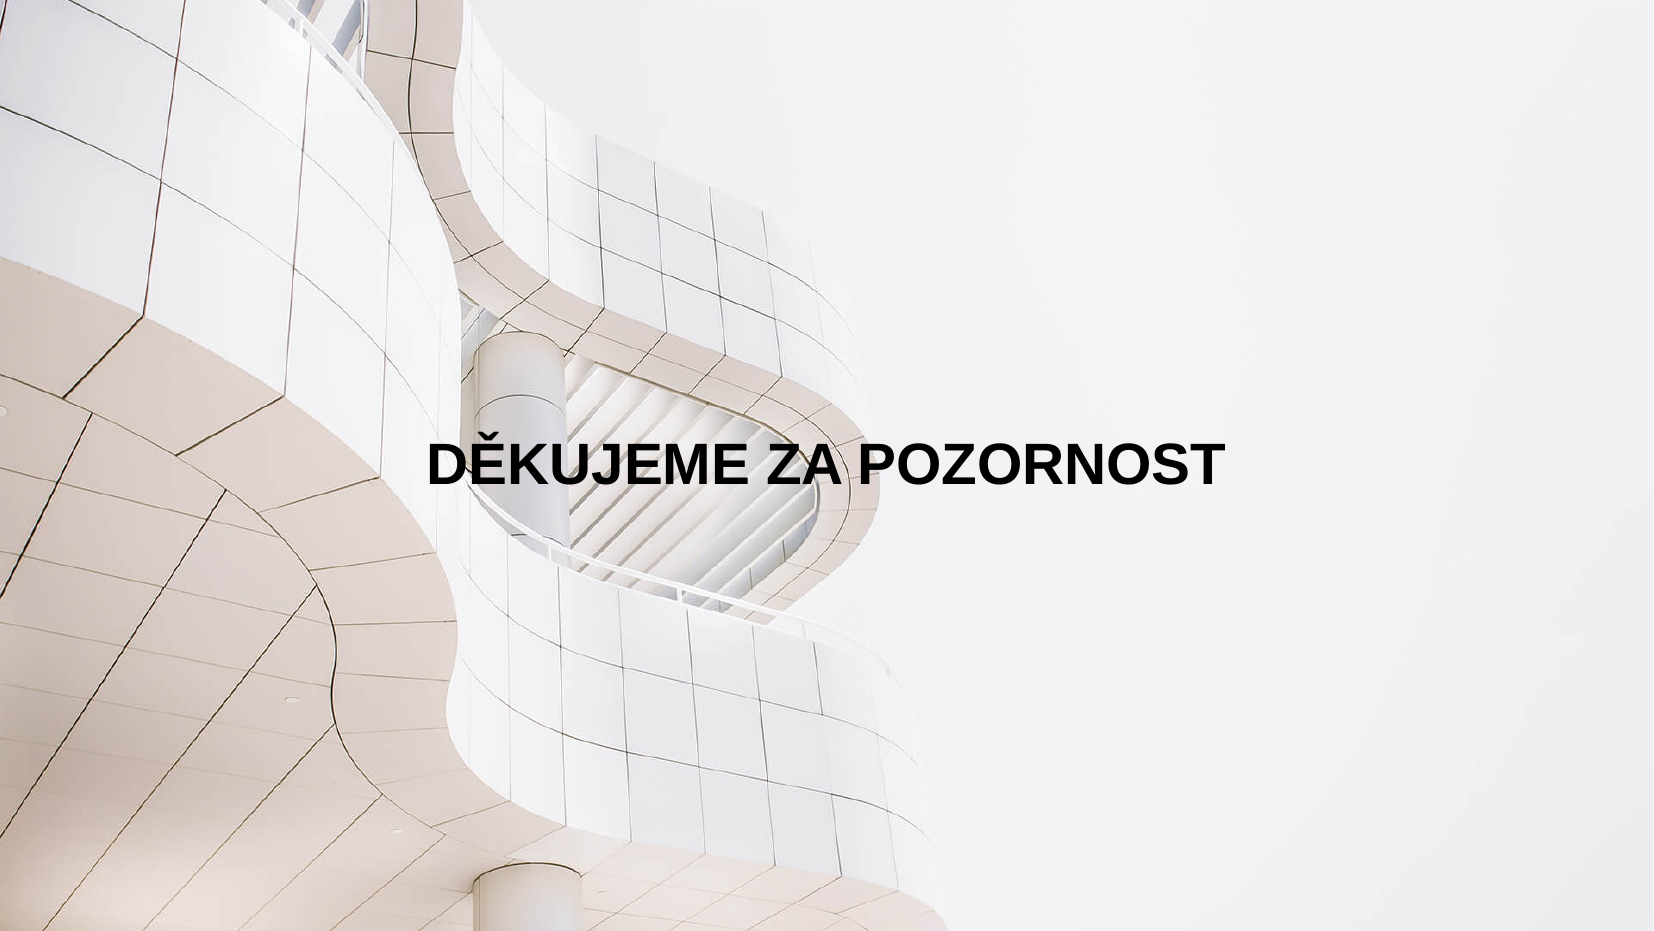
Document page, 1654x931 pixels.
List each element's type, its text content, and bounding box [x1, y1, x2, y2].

text_box DĚKUJEME ZA POZORNOST [0, 0, 1654, 931]
